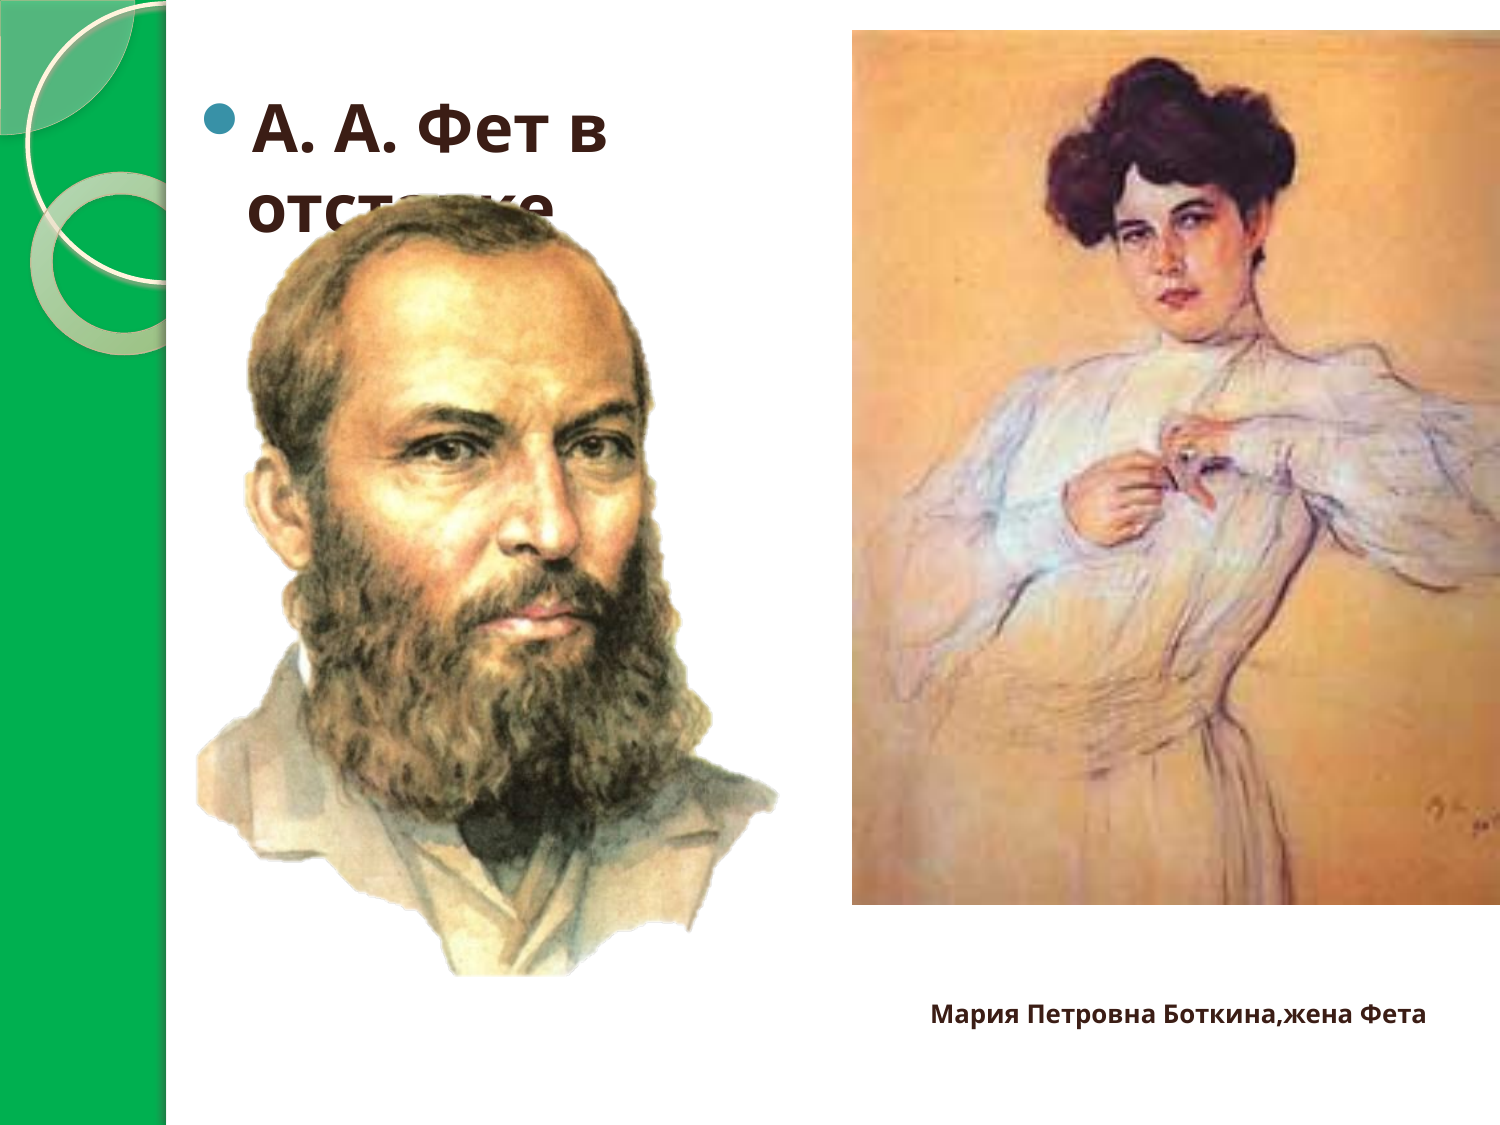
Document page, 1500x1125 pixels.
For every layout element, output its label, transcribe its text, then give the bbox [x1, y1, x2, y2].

title Мария Петровна Боткина,жена Фета [915, 952, 1454, 1083]
picture [170, 184, 798, 977]
list А. А. Фет в отставке [171, 78, 845, 246]
picture [852, 30, 1500, 906]
